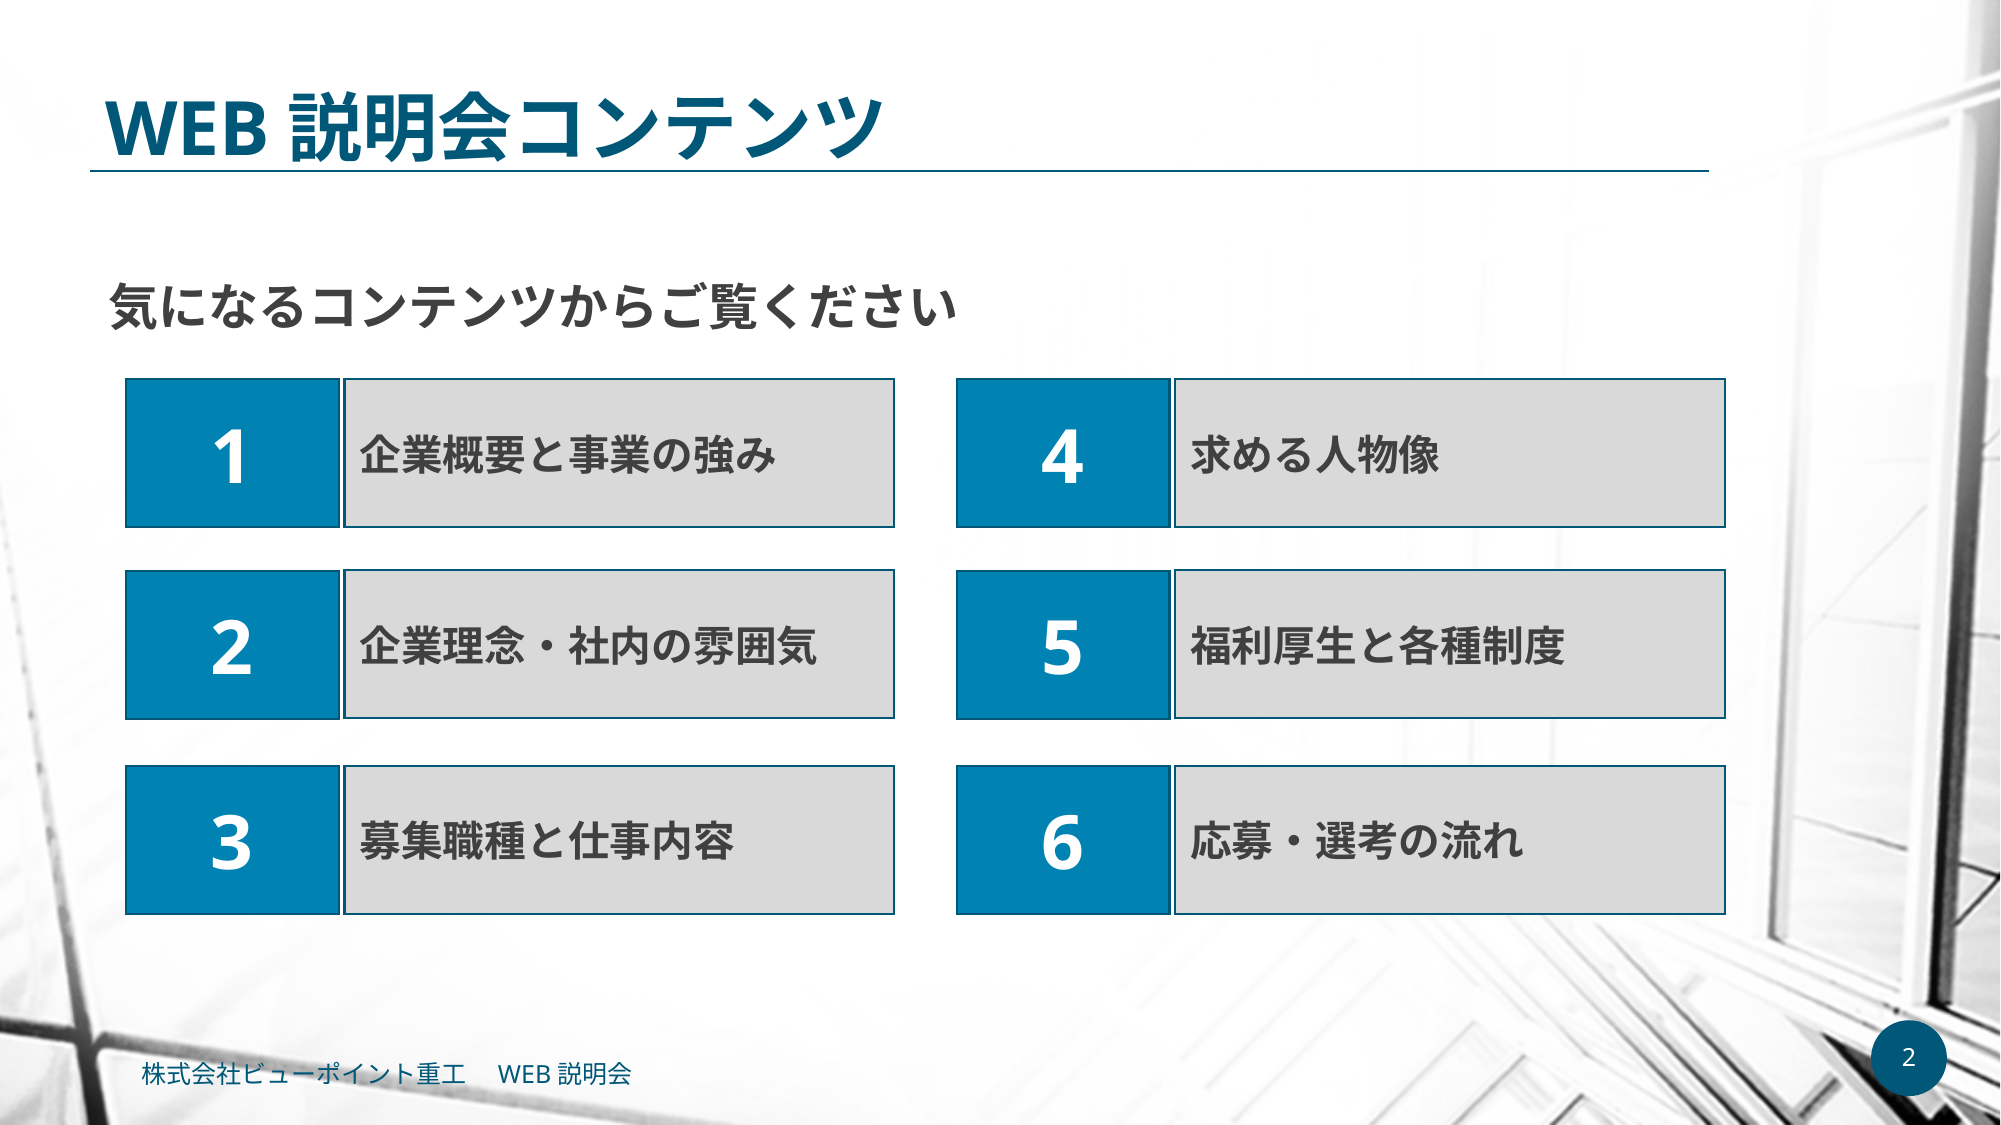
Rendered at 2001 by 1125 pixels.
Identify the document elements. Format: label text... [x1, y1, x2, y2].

text_box 6 [956, 765, 1171, 915]
text_box 求める人物像 [1174, 378, 1726, 528]
text_box 5 [956, 570, 1171, 720]
text_box 福利厚生と各種制度 [1174, 569, 1726, 719]
text_box 企業概要と事業の強み [343, 378, 895, 528]
text_box 応募・選考の流れ [1174, 765, 1726, 915]
text_box 4 [956, 378, 1171, 528]
picture [0, 0, 2001, 1125]
text_box 3 [125, 765, 340, 915]
text_box 企業理念・社内の雰囲気 [343, 569, 895, 719]
text_box 気になるコンテンツからご覧ください [93, 268, 974, 344]
title WEB説明会コンテンツ [90, 90, 1709, 178]
text_box 1 [125, 378, 340, 528]
text_box 2 [125, 570, 340, 720]
text_box 募集職種と仕事内容 [343, 765, 895, 915]
